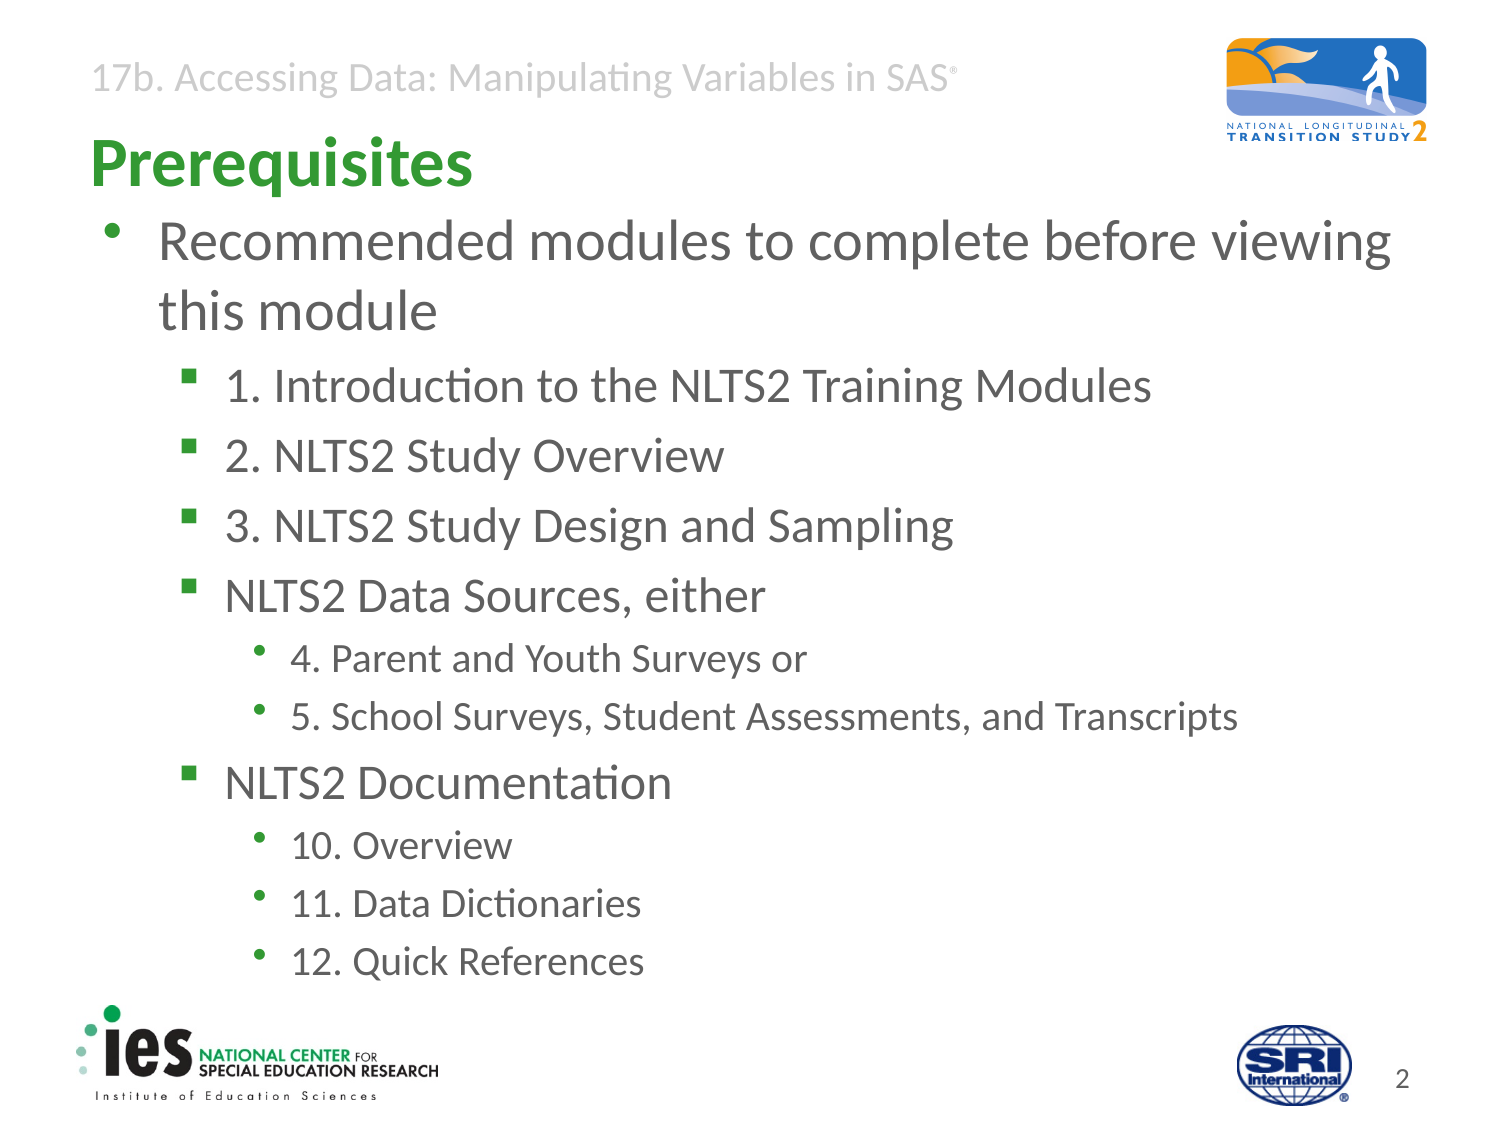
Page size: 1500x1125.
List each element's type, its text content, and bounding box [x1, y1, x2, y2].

picture [76, 1005, 438, 1100]
picture [1237, 1025, 1352, 1106]
title Prerequisites [74, 90, 1426, 226]
slide_number 1 [1321, 1051, 1426, 1125]
list Recommended modules to complete before viewing this module 1. Introduction to the NLTS2 Training Modules 2. NLTS2 Study Overview 3. NLTS2 Study Design and Sampling NLTS2 Data Sources, either 4. Parent and Youth Surveys or 5. School Surveys, Student Assessments, and Transcripts NLTS2 Documentation 10. Overview 11. Data Dictionaries 12. Quick References [87, 194, 1438, 938]
